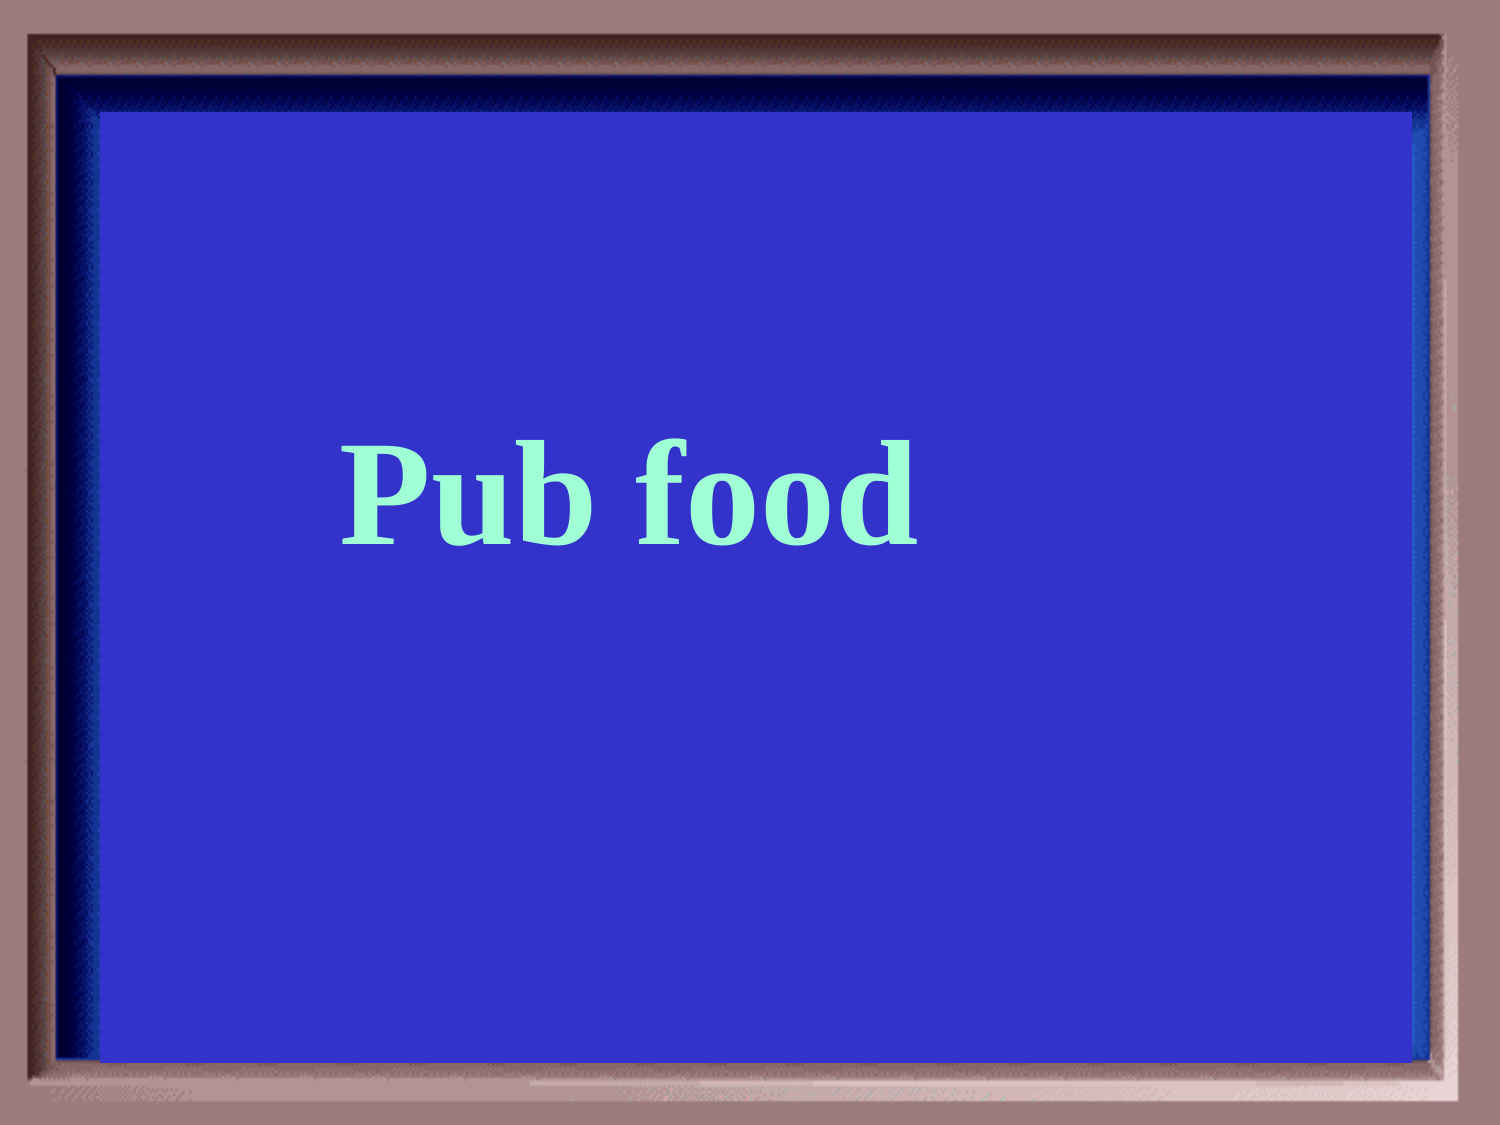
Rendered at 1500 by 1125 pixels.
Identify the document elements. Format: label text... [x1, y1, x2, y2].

text_box [99, 112, 1413, 1063]
picture [0, 0, 1500, 1125]
text_box Pub food [324, 387, 1263, 583]
